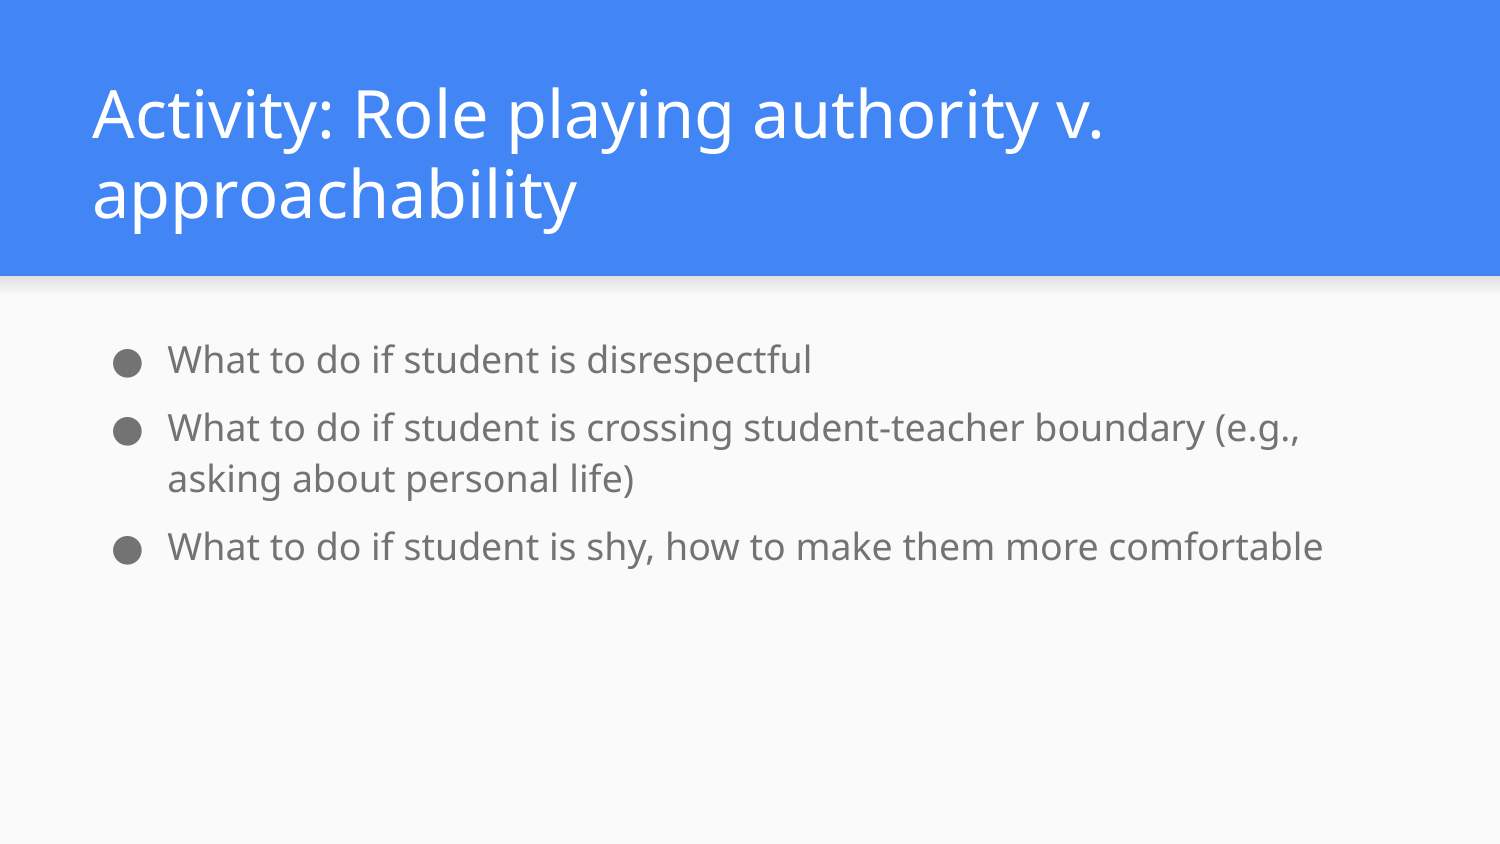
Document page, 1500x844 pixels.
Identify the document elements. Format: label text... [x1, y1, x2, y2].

list What to do if student is disrespectful What to do if student is crossing student-teacher boundary (e.g., asking about personal life) What to do if student is shy, how to make them more comfortable [77, 314, 1427, 760]
title Activity: Role playing authority v. approachability [77, 121, 1427, 248]
